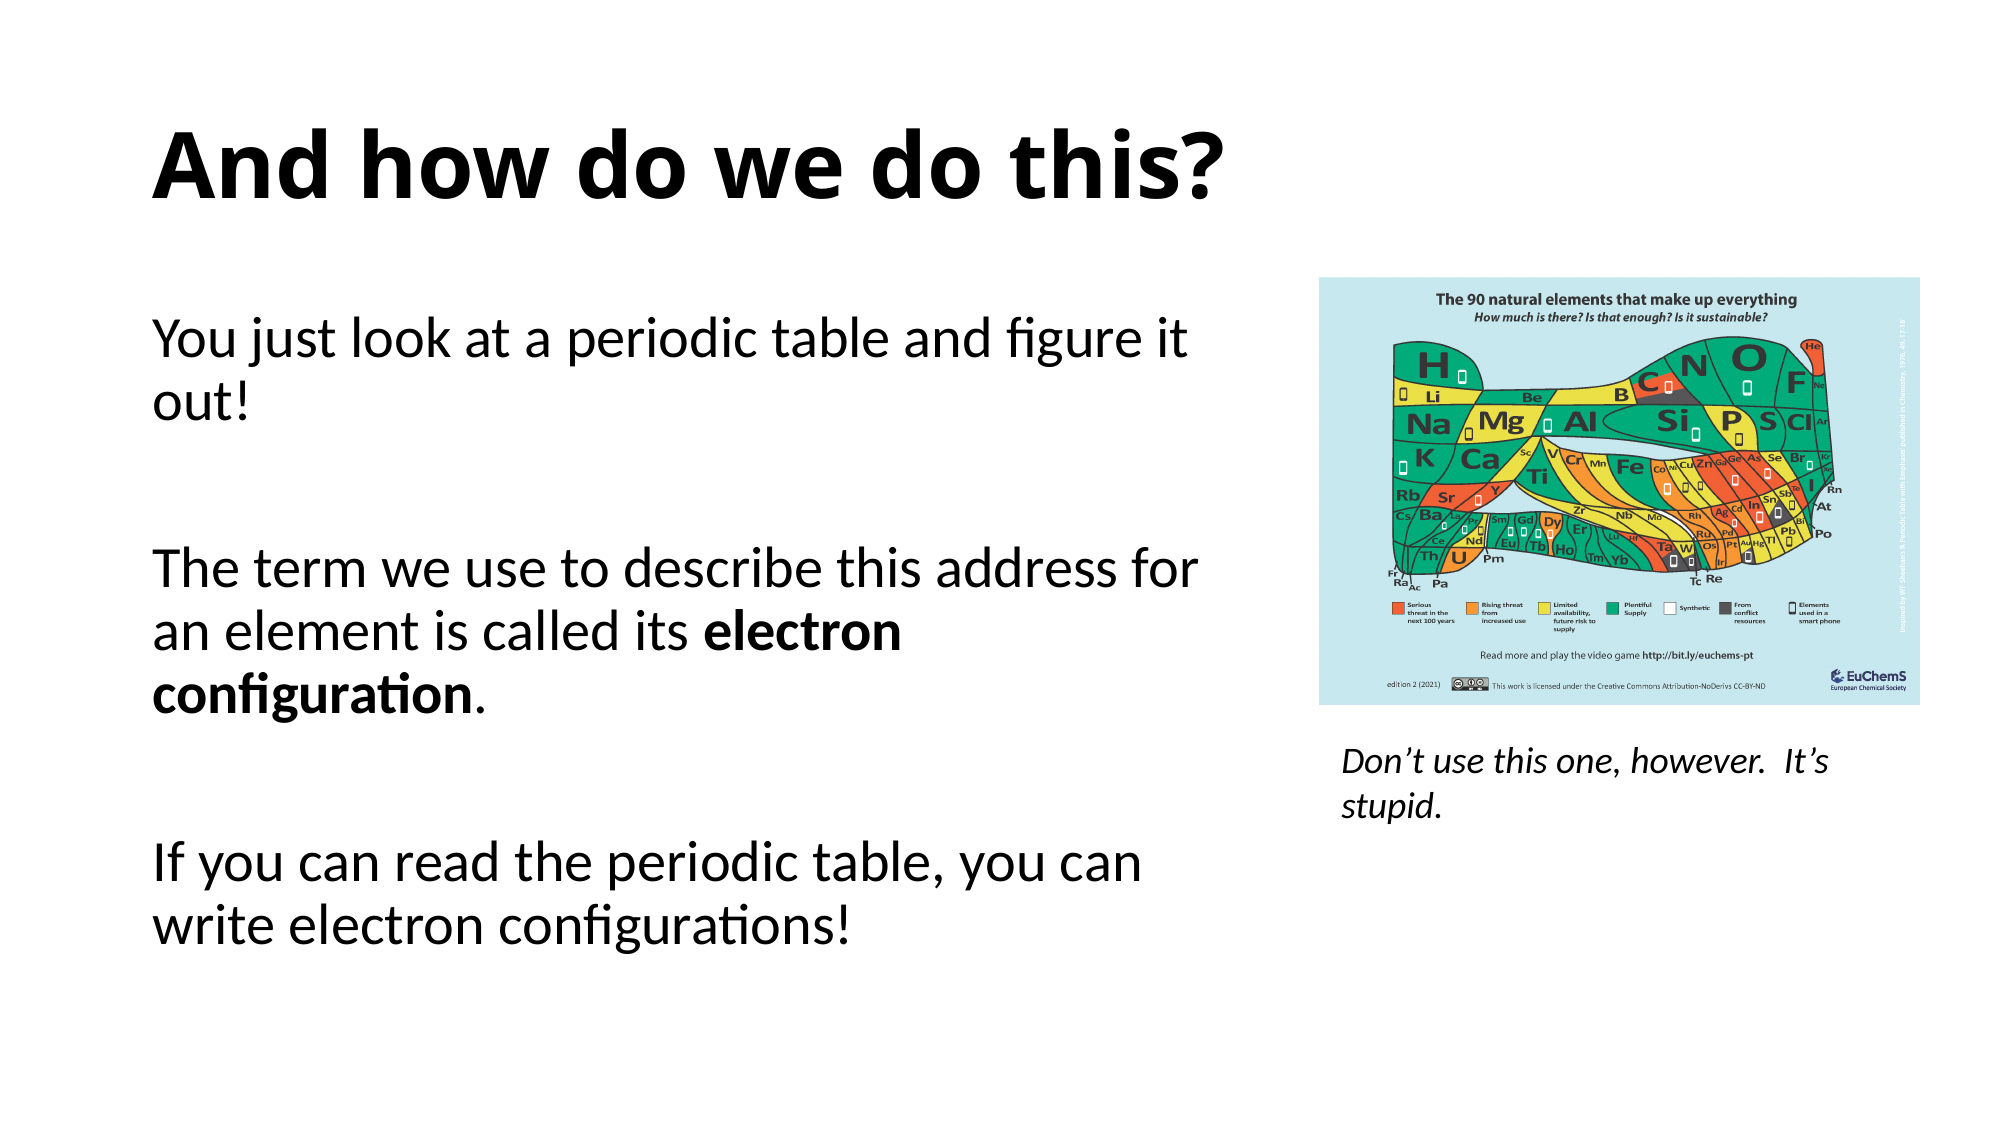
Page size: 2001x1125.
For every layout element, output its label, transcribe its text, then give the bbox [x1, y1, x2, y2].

picture [1319, 277, 1920, 706]
list You just look at a periodic table and figure it out! The term we use to describe this address for an element is called its electron configuration. If you can read the periodic table, you can write electron configurations! [137, 299, 1247, 1014]
title And how do we do this? [137, 59, 1863, 278]
text_box Don’t use this one, however. It’s stupid. [1326, 728, 1904, 834]
